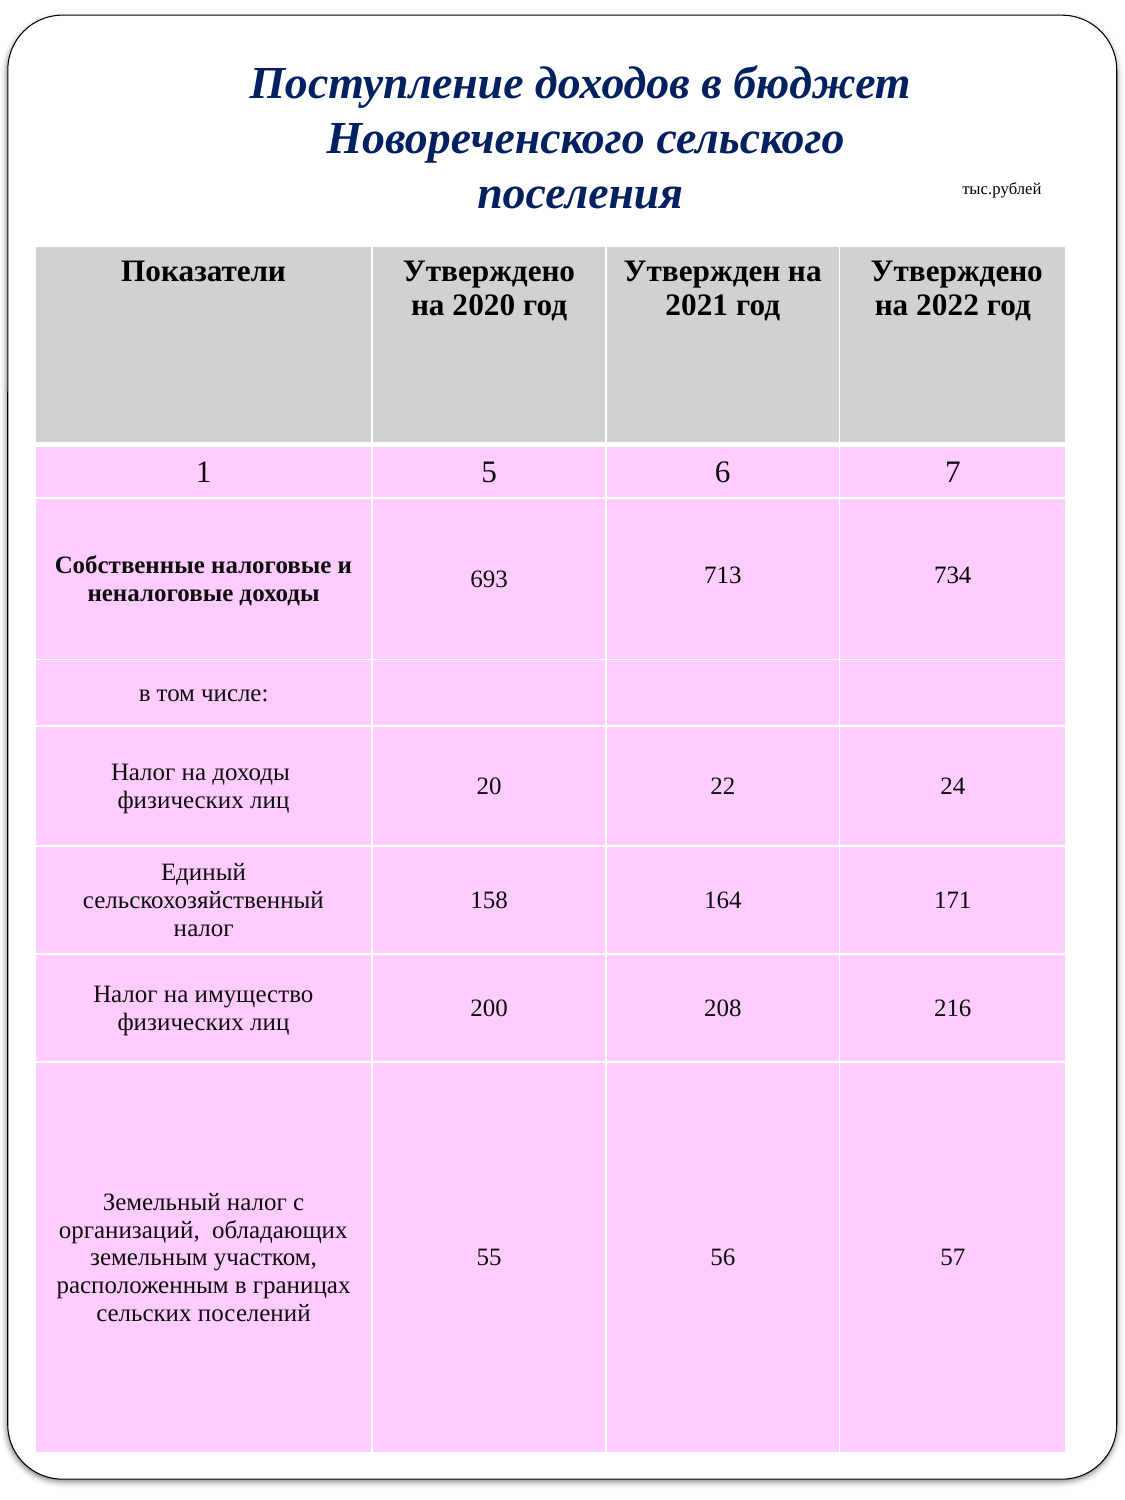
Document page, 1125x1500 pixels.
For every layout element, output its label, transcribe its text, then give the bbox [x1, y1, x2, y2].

table_cell 208 [607, 955, 839, 1061]
table_cell 693 [373, 499, 605, 659]
table_cell Земельный налог с организаций, обладающих земельным участком, расположенным в границах сельских поселений [36, 1063, 371, 1452]
table_cell 55 [373, 1063, 605, 1452]
table_cell 164 [607, 847, 839, 953]
table_cell Единый сельскохозяйственный налог [36, 847, 371, 953]
table_cell [373, 660, 605, 725]
table_header Утверждено на 2020 год [373, 247, 605, 442]
table_header Показатели [36, 247, 371, 442]
table_cell Налог на доходы физических лиц [36, 727, 371, 845]
table_cell [607, 660, 839, 725]
table_header Утвержден на 2021 год [607, 247, 839, 442]
table_cell 24 [840, 727, 1065, 845]
table_cell 171 [840, 847, 1065, 953]
table_cell 713 [607, 499, 839, 659]
table_cell Собственные налоговые и неналоговые доходы [36, 499, 371, 659]
table_cell 200 [373, 955, 605, 1061]
table_header Утверждено на 2022 год [840, 247, 1065, 442]
table_cell 216 [840, 955, 1065, 1061]
table_cell 57 [840, 1063, 1065, 1452]
table_cell 6 [607, 447, 839, 497]
table_cell в том числе: [36, 660, 371, 725]
text_box Поступление доходов в бюджет Новореченского сельского поселения [233, 46, 938, 224]
table_cell 734 [840, 499, 1065, 659]
text_box тыс.рублей [936, 151, 1067, 224]
table_cell 22 [607, 727, 839, 845]
table_cell 158 [373, 847, 605, 953]
table_cell 7 [840, 447, 1065, 497]
table_cell 20 [373, 727, 605, 845]
table_cell Налог на имущество физических лиц [36, 955, 371, 1061]
table_cell 5 [373, 447, 605, 497]
table_cell 1 [36, 447, 371, 497]
table_cell [840, 660, 1065, 725]
table_cell 56 [607, 1063, 839, 1452]
